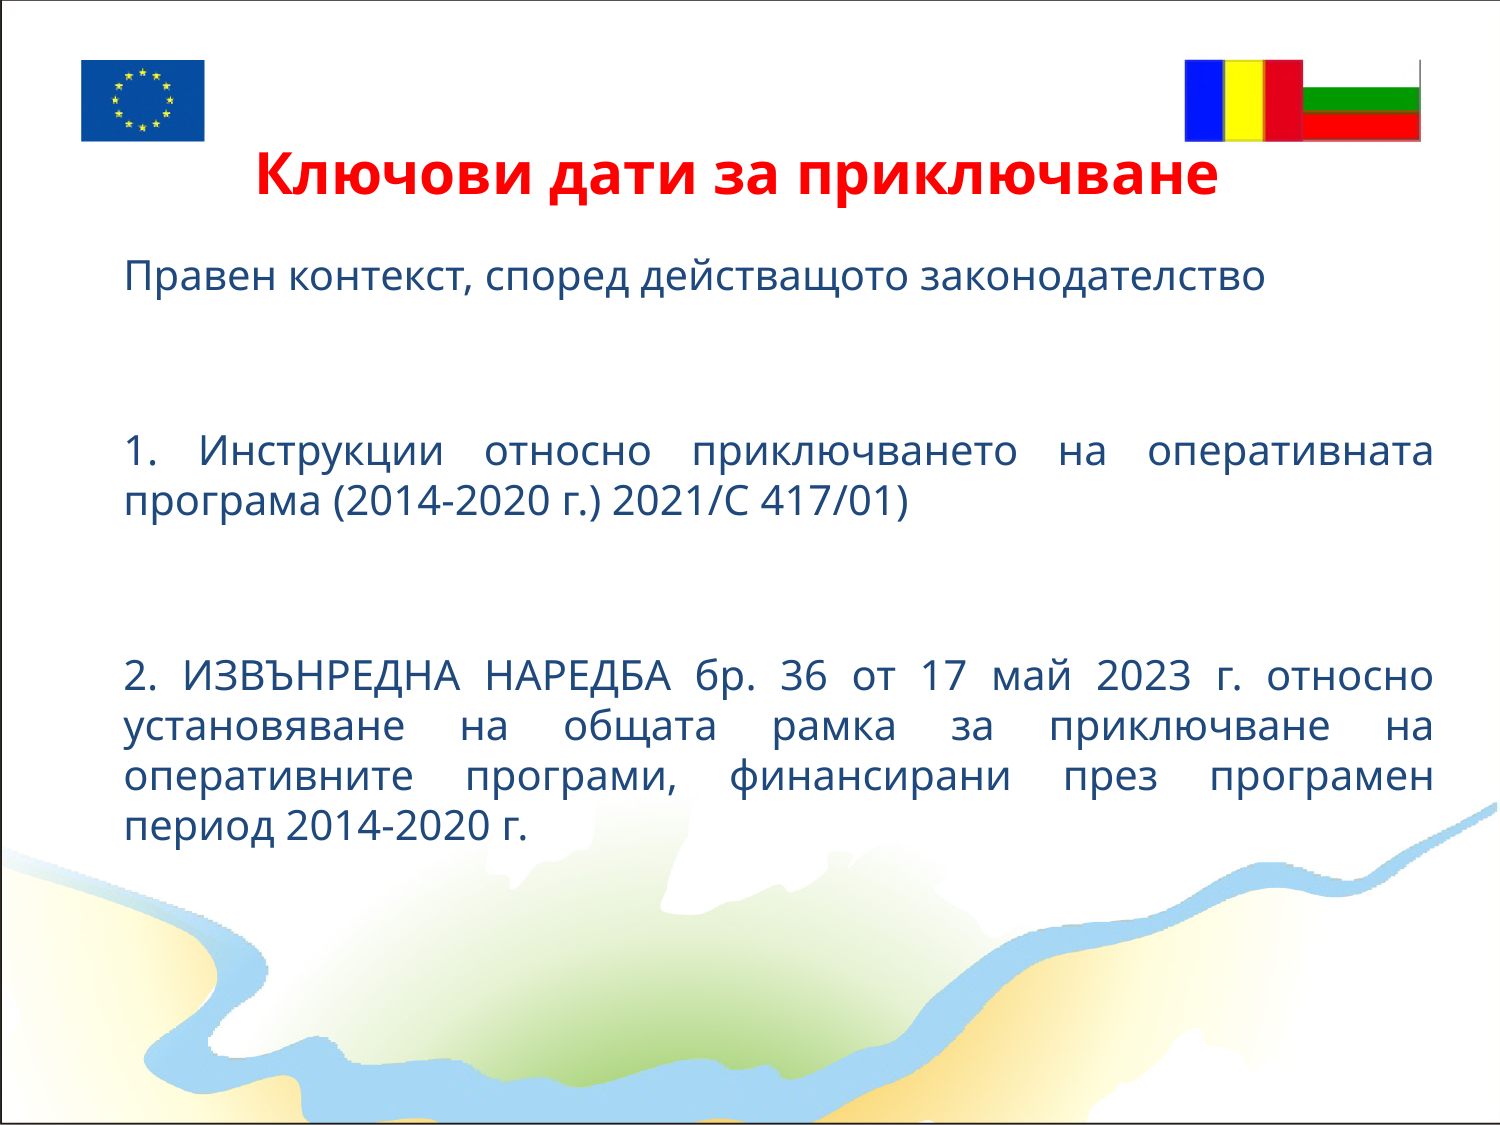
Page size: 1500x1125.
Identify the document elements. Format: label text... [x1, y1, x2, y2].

text_box Ключови дати за приключване [75, 99, 1400, 243]
picture [0, 0, 1500, 1125]
list Правен контекст, според действащото законодателство 1. Инструкции относно приключването на оперативната програма (2014-2020 г.) 2021/C 417/01) 2. ИЗВЪНРЕДНА НАРЕДБА бр. 36 от 17 май 2023 г. относно установяване на общата рамка за приключване на оперативните програми, финансирани през програмен период 2014-2020 г. [49, 241, 1451, 985]
